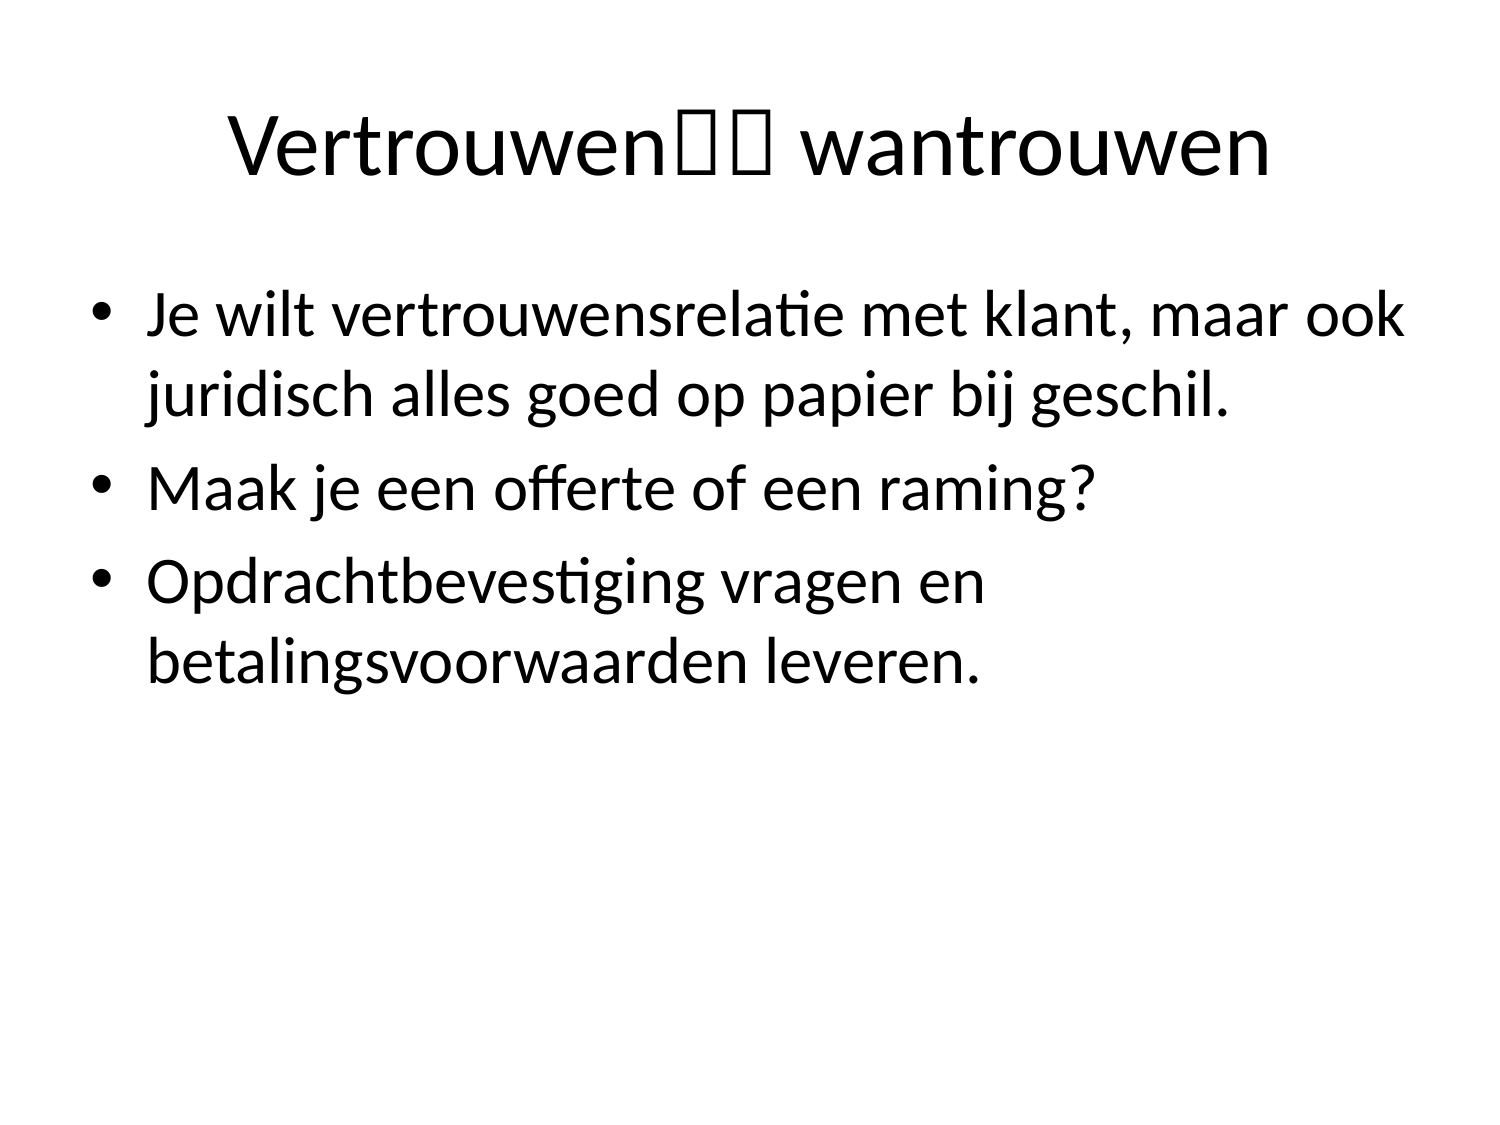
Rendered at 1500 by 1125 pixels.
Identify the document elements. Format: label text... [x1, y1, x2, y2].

list Je wilt vertrouwensrelatie met klant, maar ook juridisch alles goed op papier bij geschil. Maak je een offerte of een raming? Opdrachtbevestiging vragen en betalingsvoorwaarden leveren. [75, 262, 1425, 1005]
title Vertrouwen wantrouwen [75, 45, 1425, 233]
